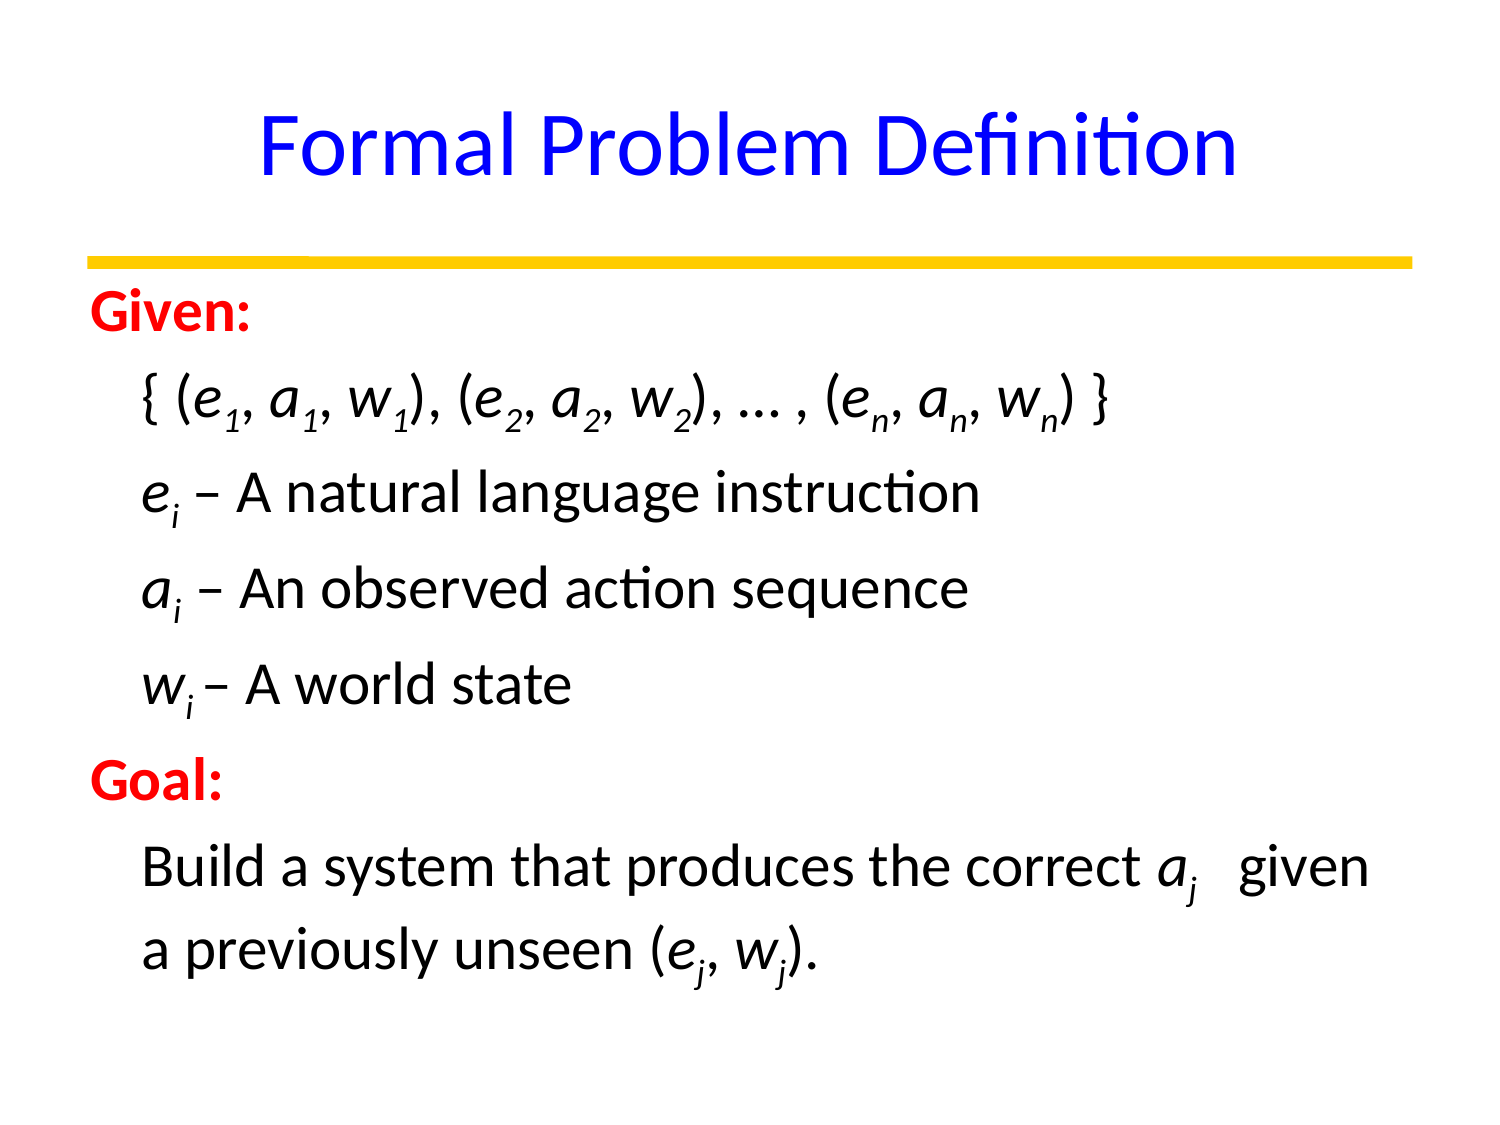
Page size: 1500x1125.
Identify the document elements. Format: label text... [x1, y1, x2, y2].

title Formal Problem Definition [75, 45, 1425, 233]
list Given: { (e1, a1, w1), (e2, a2, w2), … , (en, an, wn) } ei – A natural language instruction ai – An observed action sequence wi – A world state Goal: Build a system that produces the correct aj given a previously unseen (ej, wj). [75, 262, 1425, 1005]
